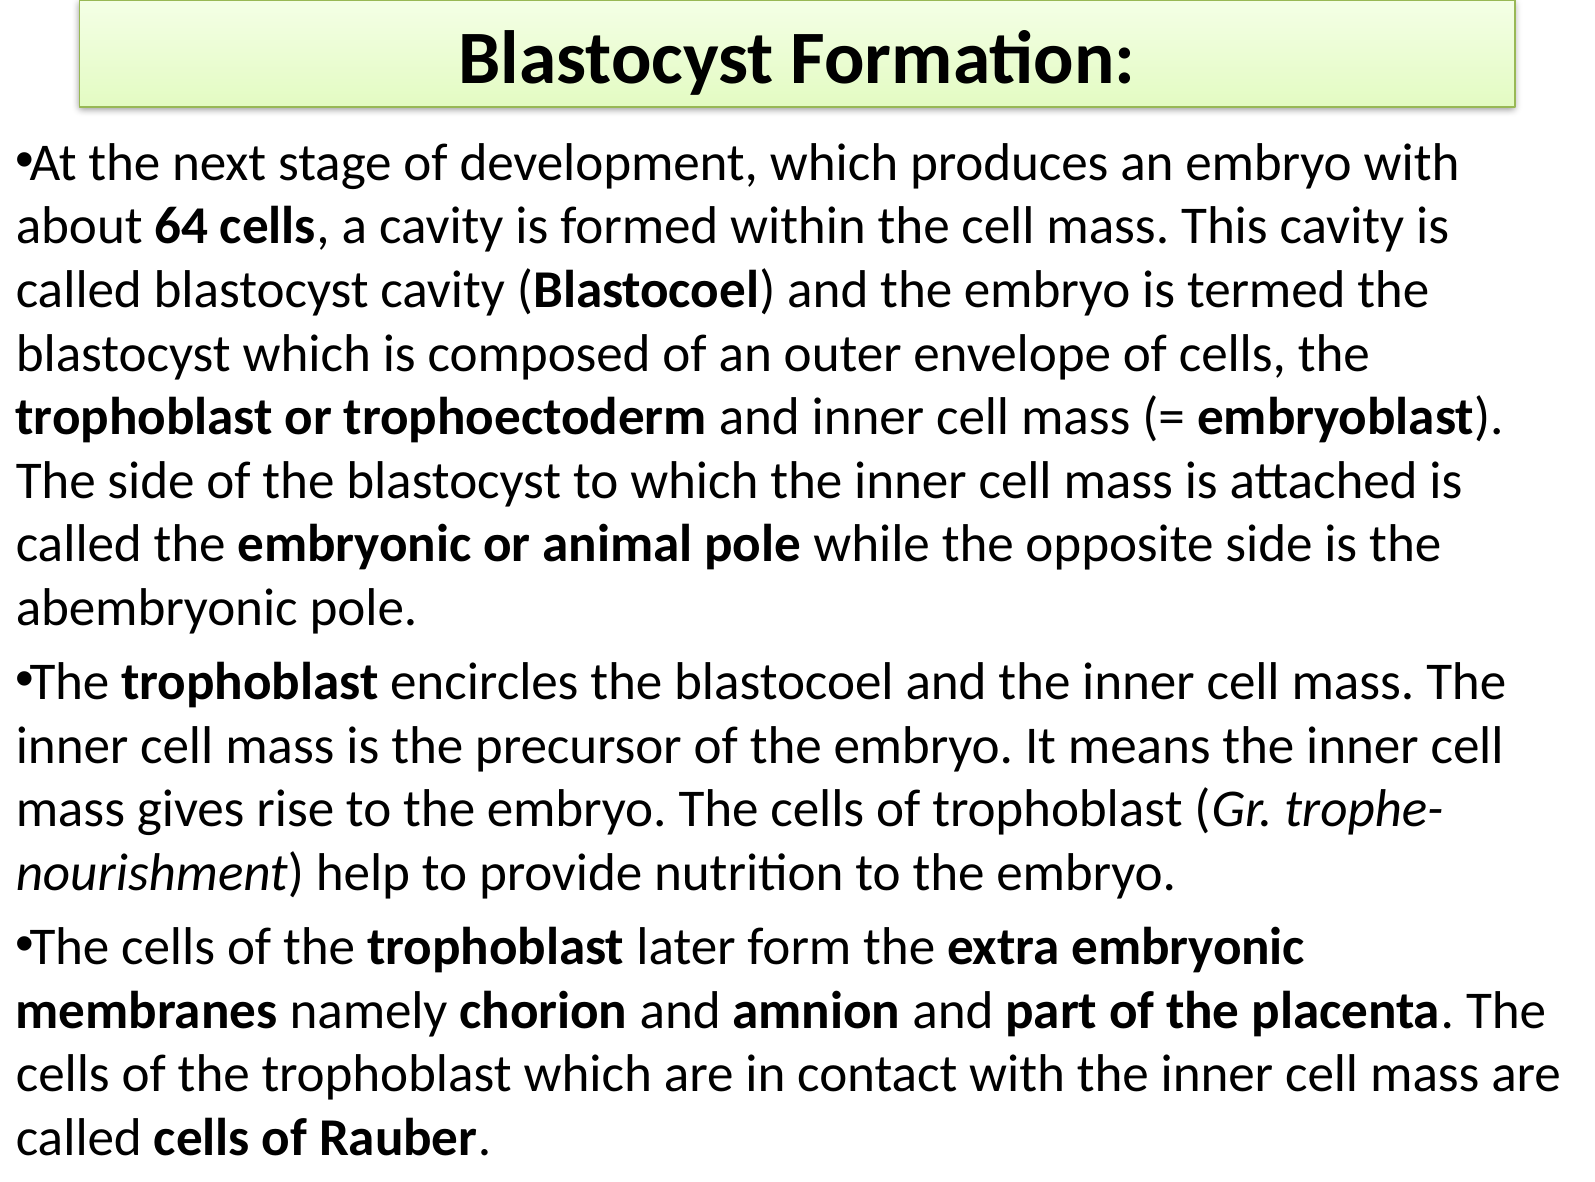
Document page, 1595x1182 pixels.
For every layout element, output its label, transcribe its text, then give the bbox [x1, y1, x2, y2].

title Blastocyst Formation: [79, 0, 1516, 108]
list At the next stage of development, which produces an embryo with about 64 cells, a cavity is formed within the cell mass. This cavity is called blastocyst cavity (Blastocoel) and the embryo is termed the blastocyst which is composed of an outer envelope of cells, the trophoblast or trophoectoderm and inner cell mass (= embryoblast). The side of the blastocyst to which the inner cell mass is attached is called the embryonic or animal pole while the opposite side is the abembryonic pole. The trophoblast encircles the blastocoel and the inner cell mass. The inner cell mass is the precursor of the embryo. It means the inner cell mass gives rise to the embryo. The cells of trophoblast (Gr. trophe- nourishment) help to provide nutrition to the embryo. The cells of the trophoblast later form the extra embryonic membranes namely chorion and amnion and part of the placenta. The cells of the trophoblast which are in contact with the inner cell mass are called cells of Rauber. [0, 119, 1595, 1182]
